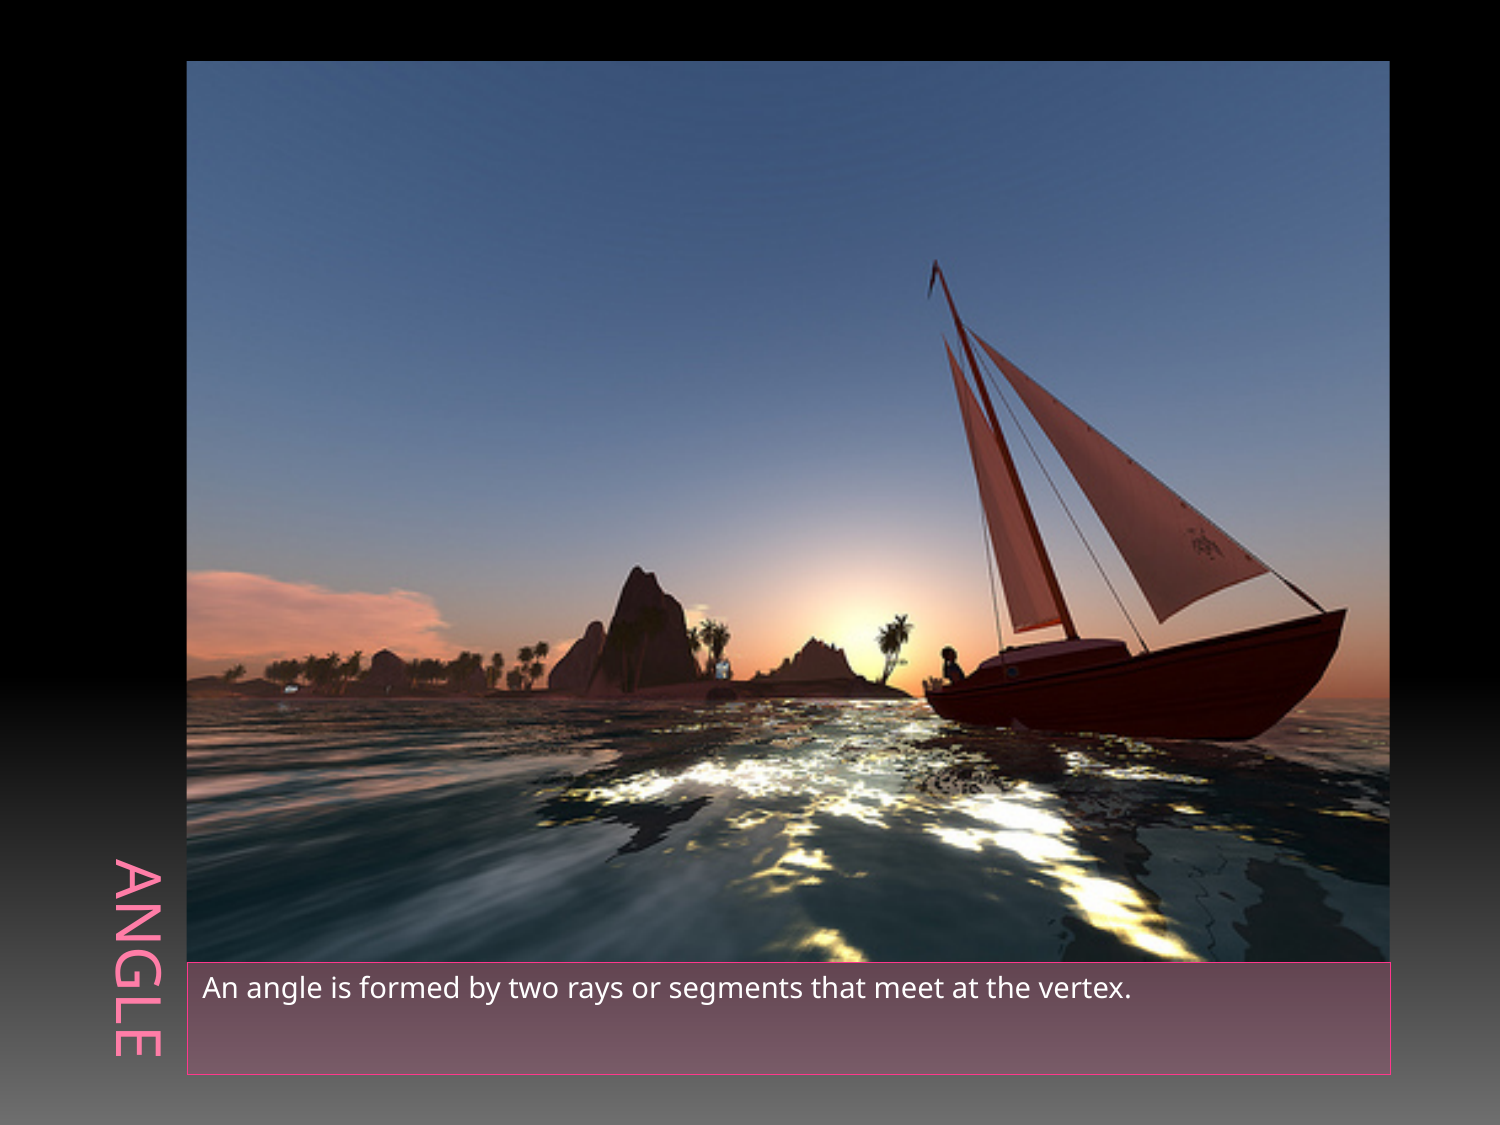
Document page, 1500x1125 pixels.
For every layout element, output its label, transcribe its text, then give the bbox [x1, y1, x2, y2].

title Angle [36, 24, 186, 1075]
picture [186, 61, 1390, 962]
list An angle is formed by two rays or segments that meet at the vertex. [187, 962, 1391, 1075]
